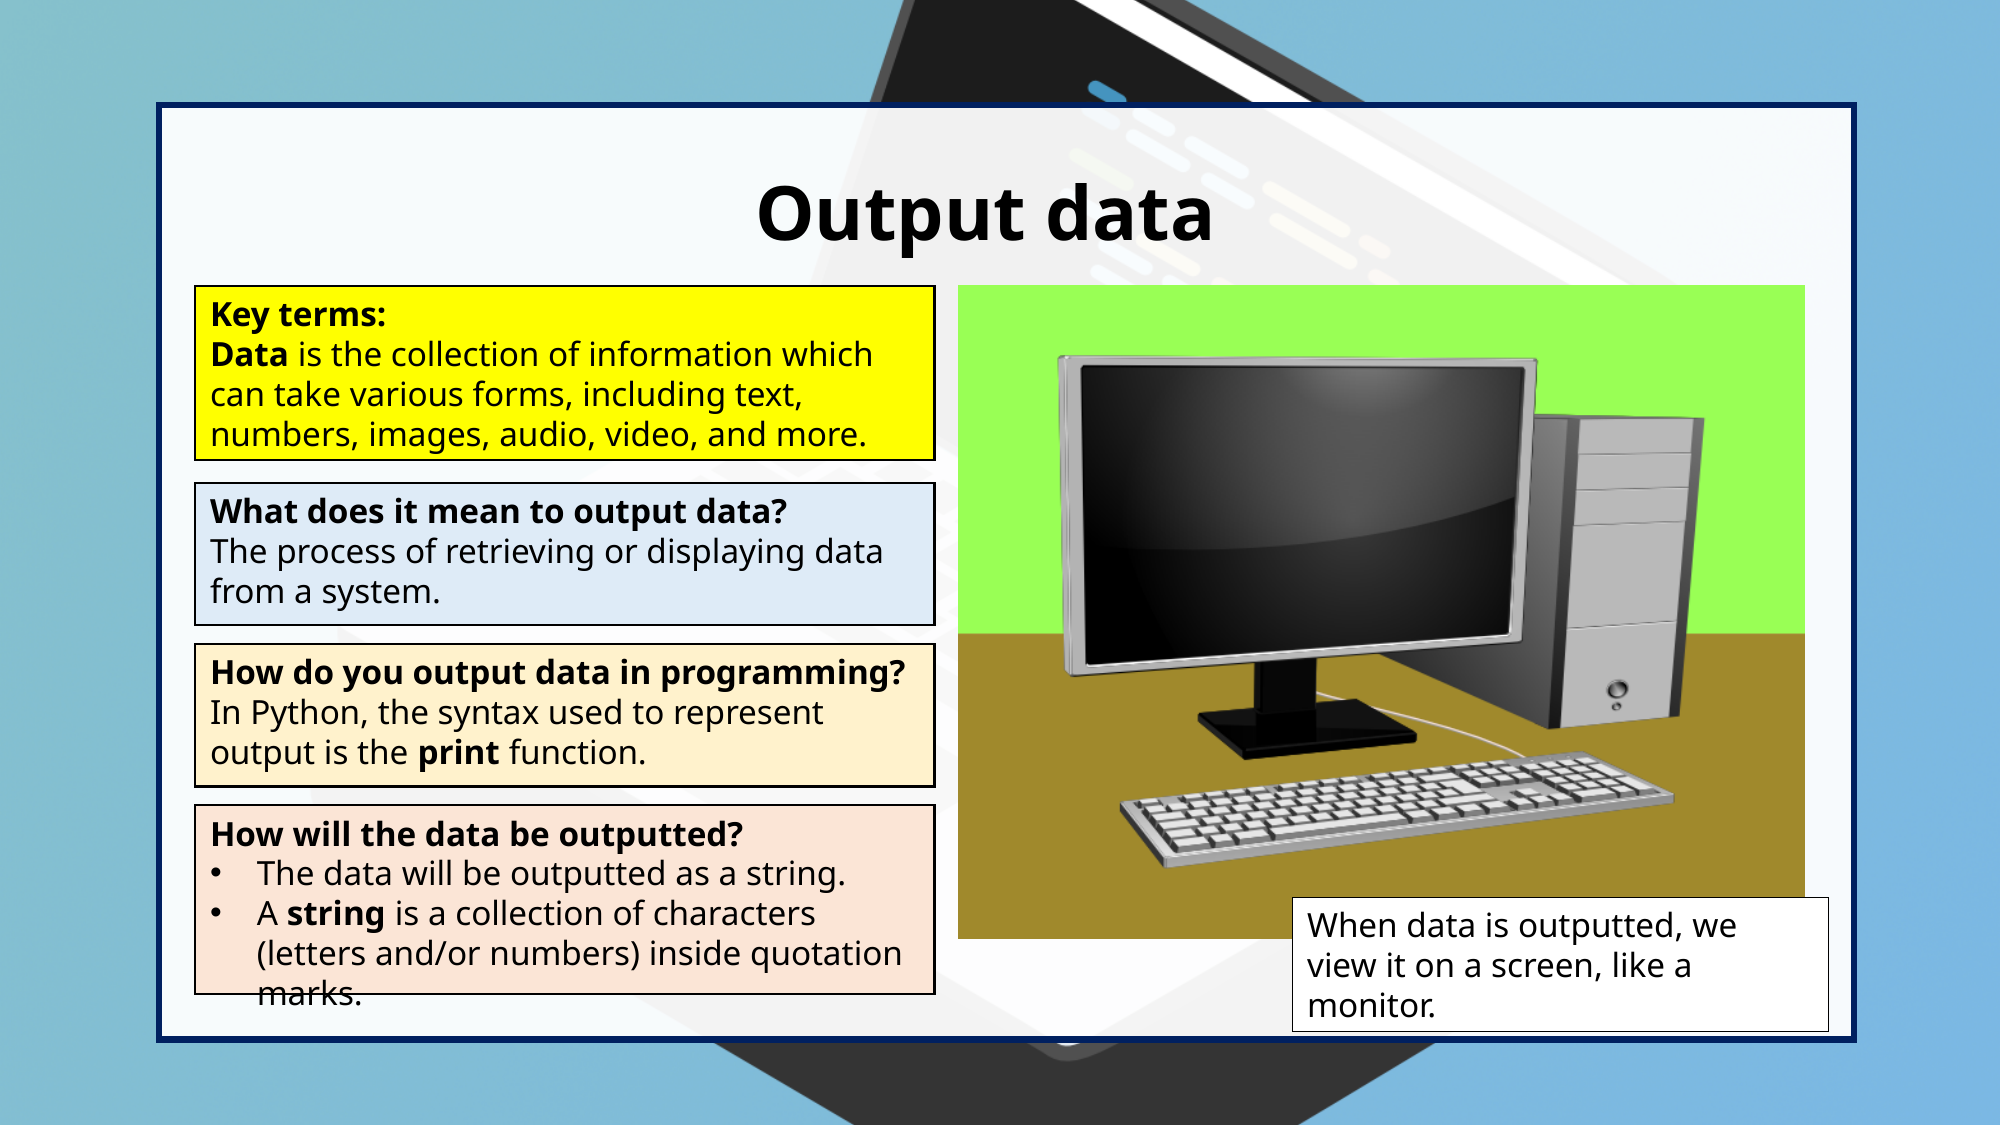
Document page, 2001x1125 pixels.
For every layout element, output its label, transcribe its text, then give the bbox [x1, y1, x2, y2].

text_box Output data [195, 158, 1776, 264]
text_box When data is outputted, we view it on a screen, like a monitor. [1292, 897, 1829, 1032]
picture [0, 0, 2000, 1125]
text_box What does it mean to output data? The process of retrieving or displaying data from a system. [194, 482, 936, 626]
text_box [158, 104, 1855, 1041]
text_box How do you output data in programming? In Python, the syntax used to represent output is the print function. [194, 643, 936, 788]
text_box Key terms: Data is the collection of information which can take various forms, including text, numbers, images, audio, video, and more. [194, 285, 936, 461]
text_box How will the data be outputted? The data will be outputted as a string. A string is a collection of characters (letters and/or numbers) inside quotation marks. [194, 804, 936, 995]
